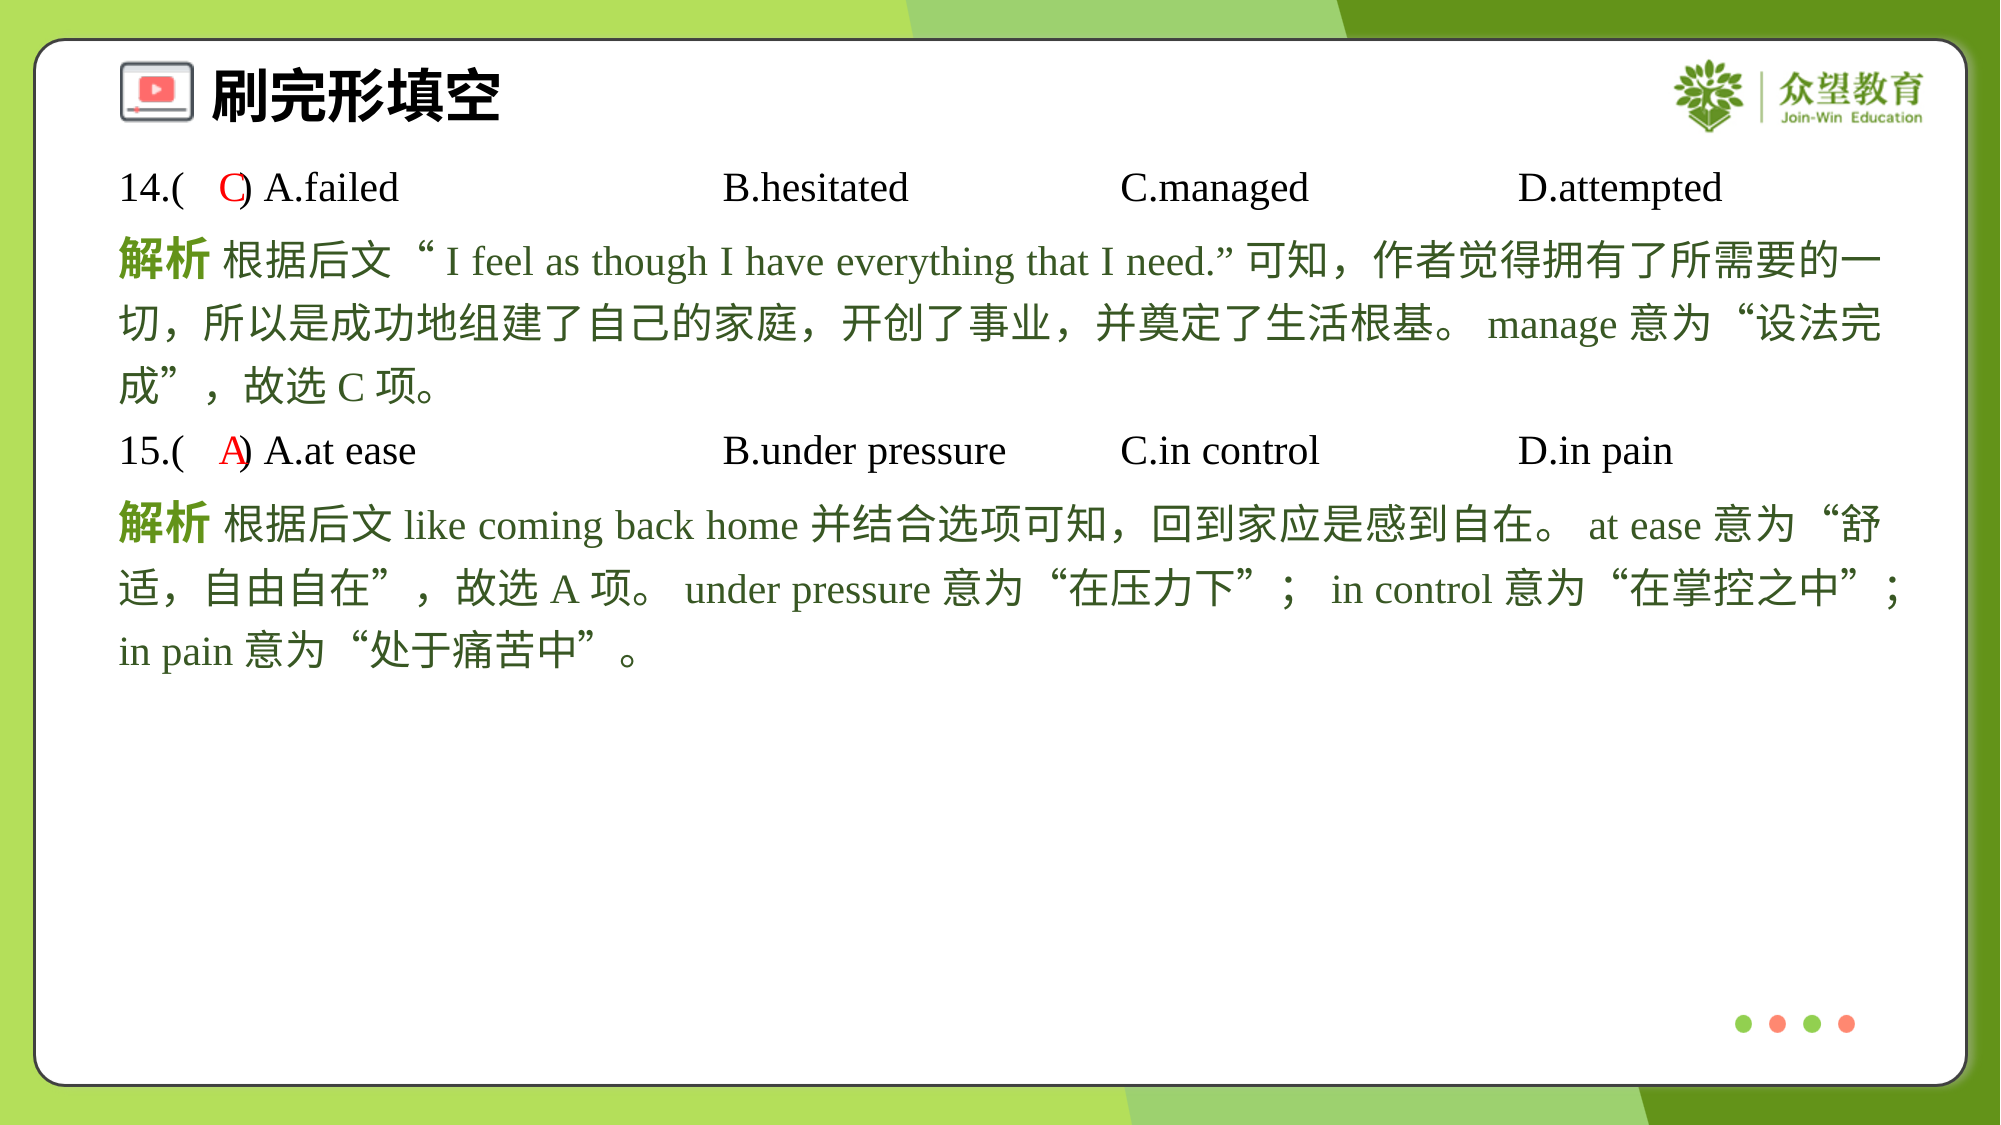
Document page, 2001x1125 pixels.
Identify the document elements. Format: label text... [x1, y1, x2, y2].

text_box 14.( ) A.failed B.hesitated C.managed D.attempted [118, 146, 213, 204]
text_box 15.( ) A.at ease B.under pressure C.in control D.in pain [118, 410, 213, 468]
text_box 15.( ) A.at ease B.under pressure C.in control D.in pain [254, 410, 1883, 468]
text_box A [213, 410, 254, 469]
text_box 14.( ) A.failed B.hesitated C.managed D.attempted [252, 146, 1883, 204]
text_box C [213, 146, 252, 205]
text_box 解析 根据后文like coming back home并结合选项可知，回到家应是感到自在。at ease意为“舒适，自由自在”，故选A项。under pressure意为“在压力下”；in control意为“在掌控之中”；in pain意为“处于痛苦中”。 [118, 480, 1883, 670]
picture [0, 0, 2000, 1125]
text_box 解析 根据后文“I feel as though I have everything that I need.”可知，作者觉得拥有了所需要的一切，所以是成功地组建了自己的家庭，开创了事业，并奠定了生活根基。manage意为“设法完成”，故选C项。 [118, 215, 1883, 405]
